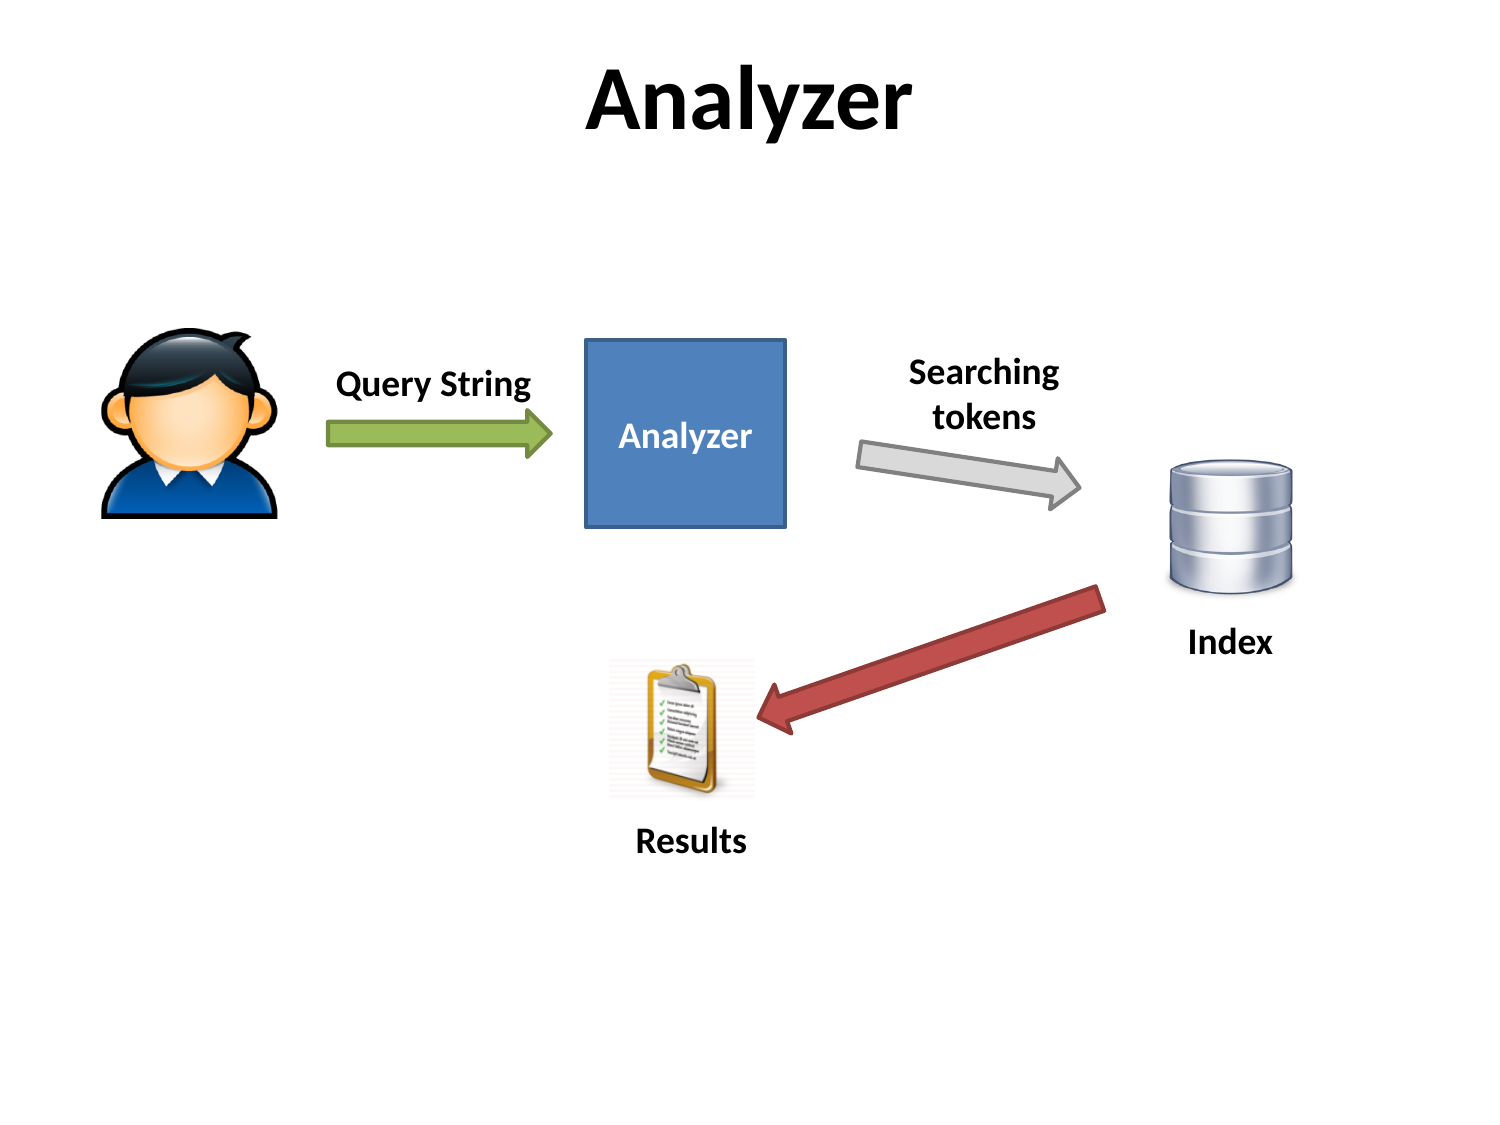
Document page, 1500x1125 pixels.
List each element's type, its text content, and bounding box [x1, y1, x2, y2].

text_box [325, 412, 553, 459]
text_box [855, 445, 1082, 512]
title Analyzer [75, 21, 1425, 164]
text_box Analyzer [584, 338, 787, 529]
text_box Query String [292, 351, 575, 412]
text_box Searching tokens [843, 339, 1126, 445]
picture [93, 327, 285, 520]
text_box [759, 584, 1107, 736]
text_box Index [1089, 609, 1372, 670]
picture [1148, 445, 1315, 612]
text_box Results [550, 808, 833, 869]
picture [609, 655, 755, 802]
